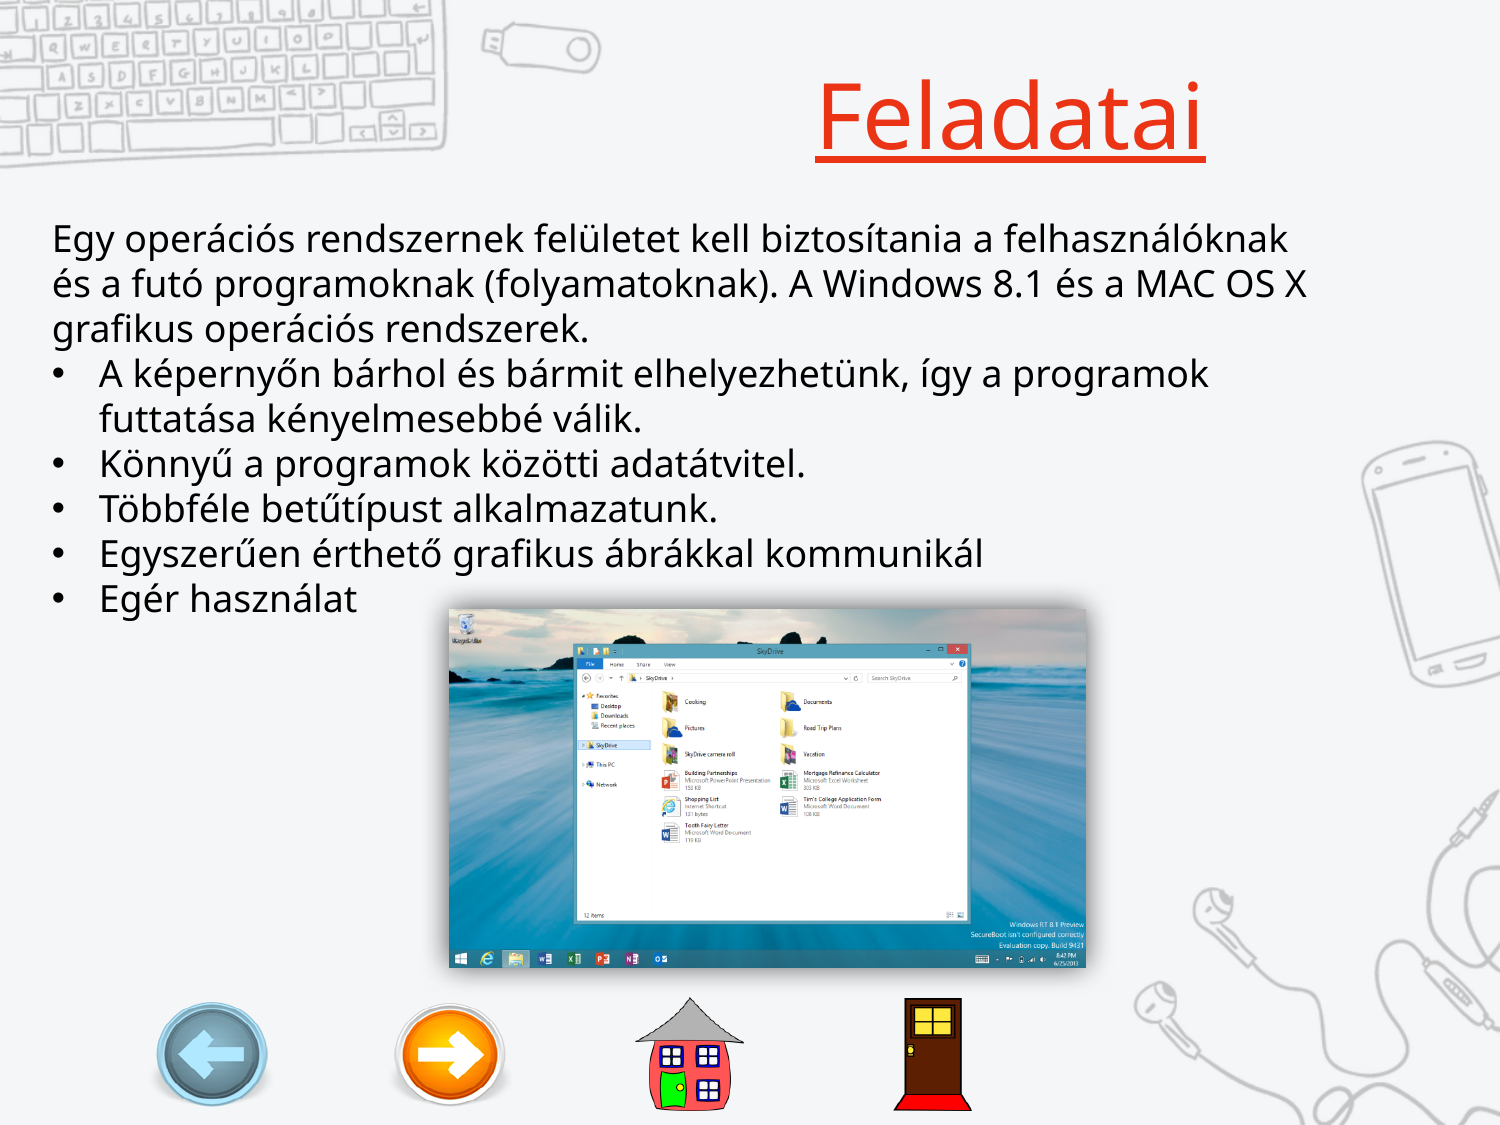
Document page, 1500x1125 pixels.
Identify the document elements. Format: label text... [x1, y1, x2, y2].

text_box Egy operációs rendszernek felületet kell biztosítania a felhasználóknak és a futó programoknak (folyamatoknak). A Windows 8.1 és a MAC OS X grafikus operációs rendszerek. A képernyőn bárhol és bármit elhelyezhetünk, így a programok futtatása kényelmesebbé válik. Könnyű a programok közötti adatátvitel. Többféle betűtípust alkalmazatunk. Egyszerűen érthető grafikus ábrákkal kommunikál Egér használat [37, 208, 1353, 628]
title Feladatai [442, 19, 1500, 207]
picture [0, 0, 1500, 1125]
